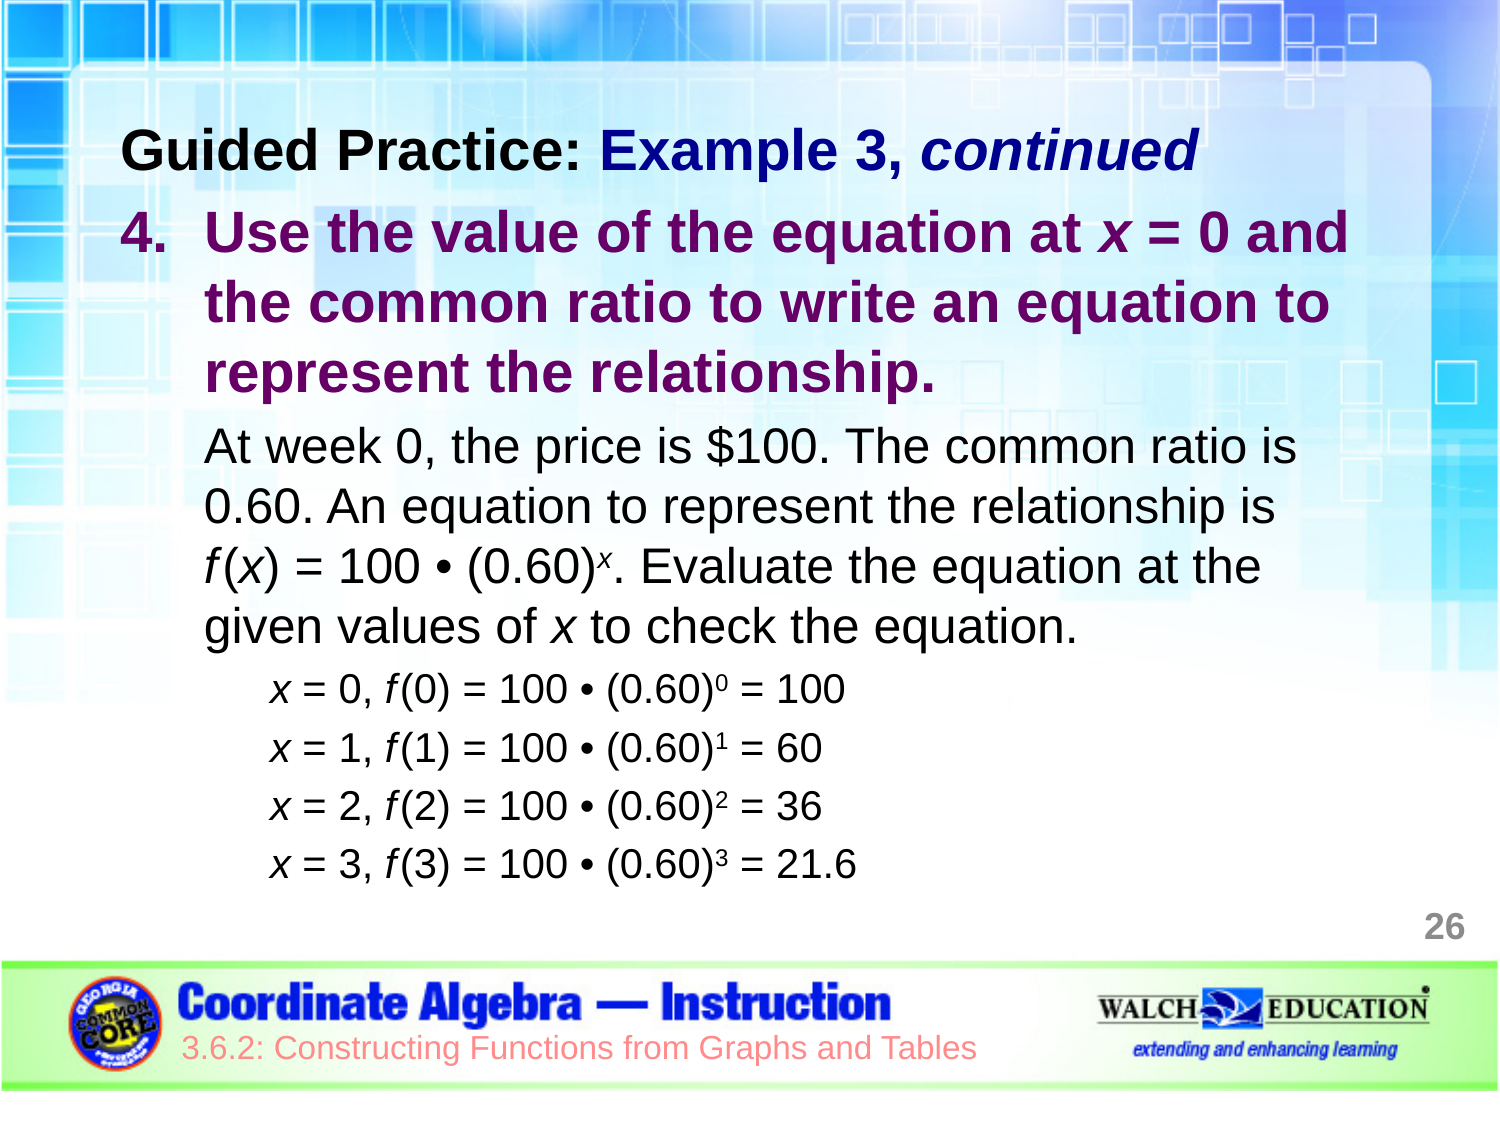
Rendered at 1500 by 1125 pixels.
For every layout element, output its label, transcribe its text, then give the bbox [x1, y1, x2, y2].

subtitle Guided Practice: Example 3, continued Use the value of the equation at x = 0 and the common ratio to write an equation to represent the relationship. At week 0, the price is $100. The common ratio is 0.60. An equation to represent the relationship is f (x) = 100 • (0.60)x. Evaluate the equation at the given values of x to check the equation. x = 0, f (0) = 100 • (0.60)0 = 100 x = 1, f (1) = 100 • (0.60)1 = 60 x = 2, f (2) = 100 • (0.60)2 = 36 x = 3, f (3) = 100 • (0.60)3 = 21.6 [105, 105, 1394, 925]
footer 3.6.2: Constructing Functions from Graphs and Tables [166, 1024, 1080, 1069]
picture [1, 0, 1500, 1091]
slide_number 26 [1361, 901, 1481, 949]
